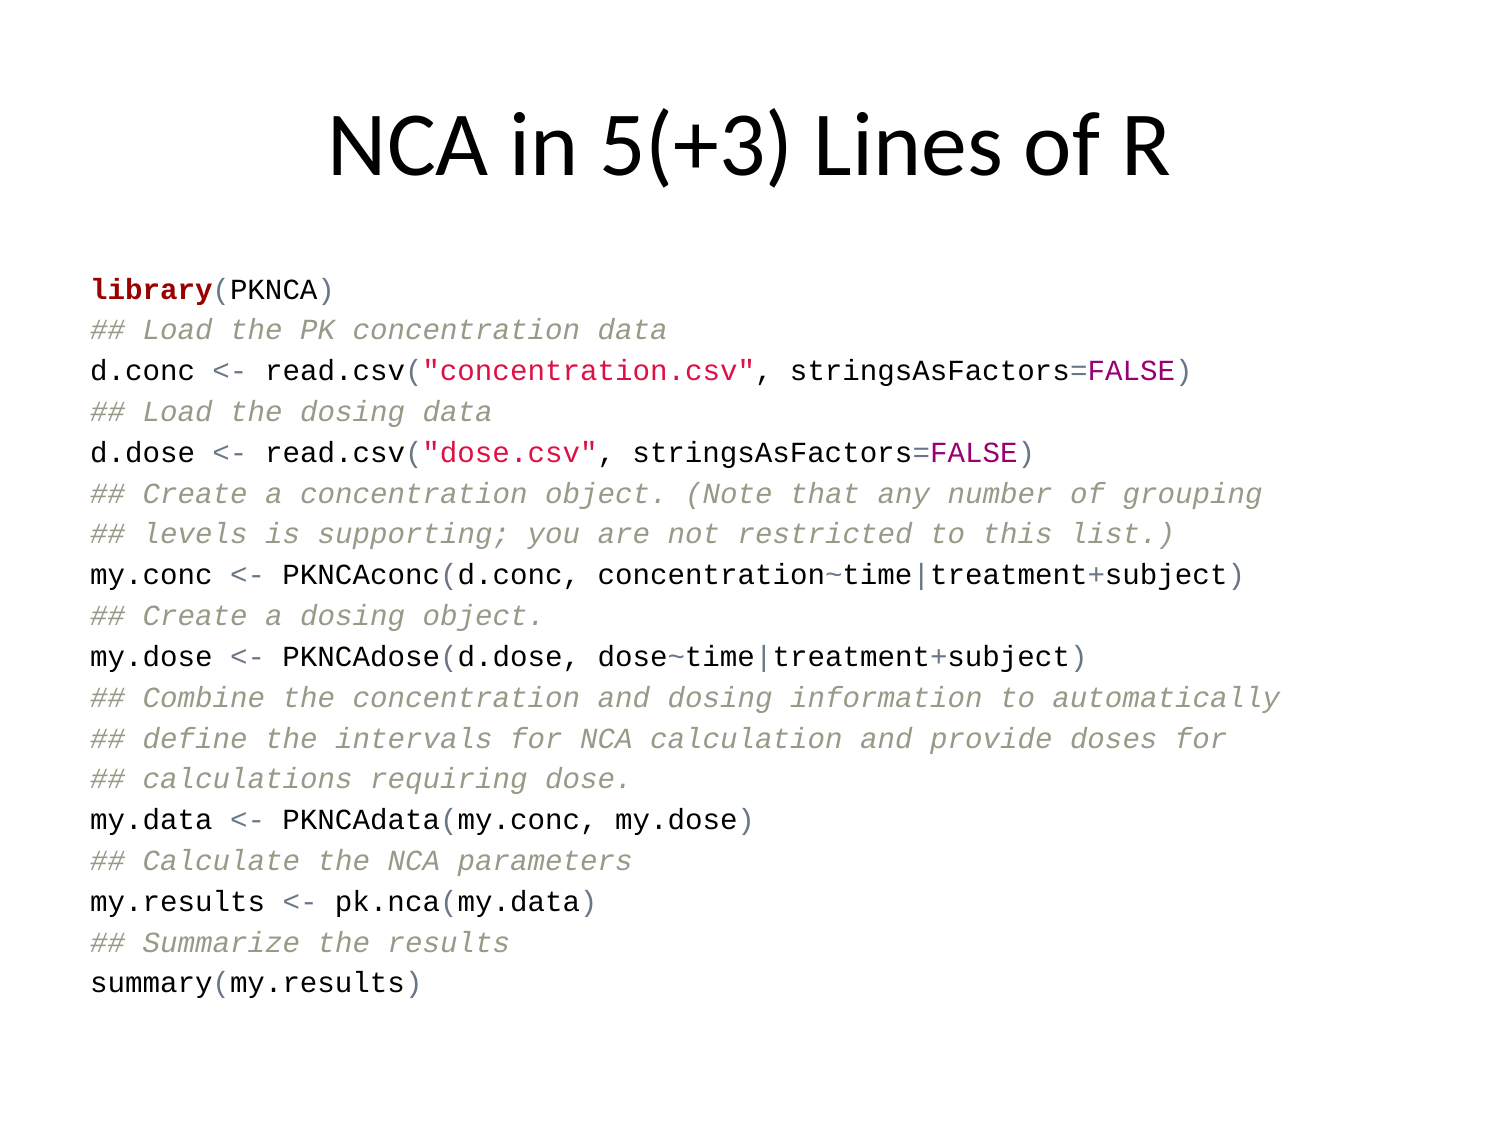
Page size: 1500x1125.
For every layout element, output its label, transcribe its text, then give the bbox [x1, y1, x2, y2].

title NCA in 5(+3) Lines of R [75, 45, 1425, 233]
list library(PKNCA) ## Load the PK concentration data d.conc <- read.csv("concentration.csv", stringsAsFactors=FALSE) ## Load the dosing data d.dose <- read.csv("dose.csv", stringsAsFactors=FALSE) ## Create a concentration object. (Note that any number of grouping ## levels is supporting; you are not restricted to this list.) my.conc <- PKNCAconc(d.conc, concentration~time|treatment+subject) ## Create a dosing object. my.dose <- PKNCAdose(d.dose, dose~time|treatment+subject) ## Combine the concentration and dosing information to automatically ## define the intervals for NCA calculation and provide doses for ## calculations requiring dose. my.data <- PKNCAdata(my.conc, my.dose) ## Calculate the NCA parameters my.results <- pk.nca(my.data) ## Summarize the results summary(my.results) [75, 262, 1425, 1005]
